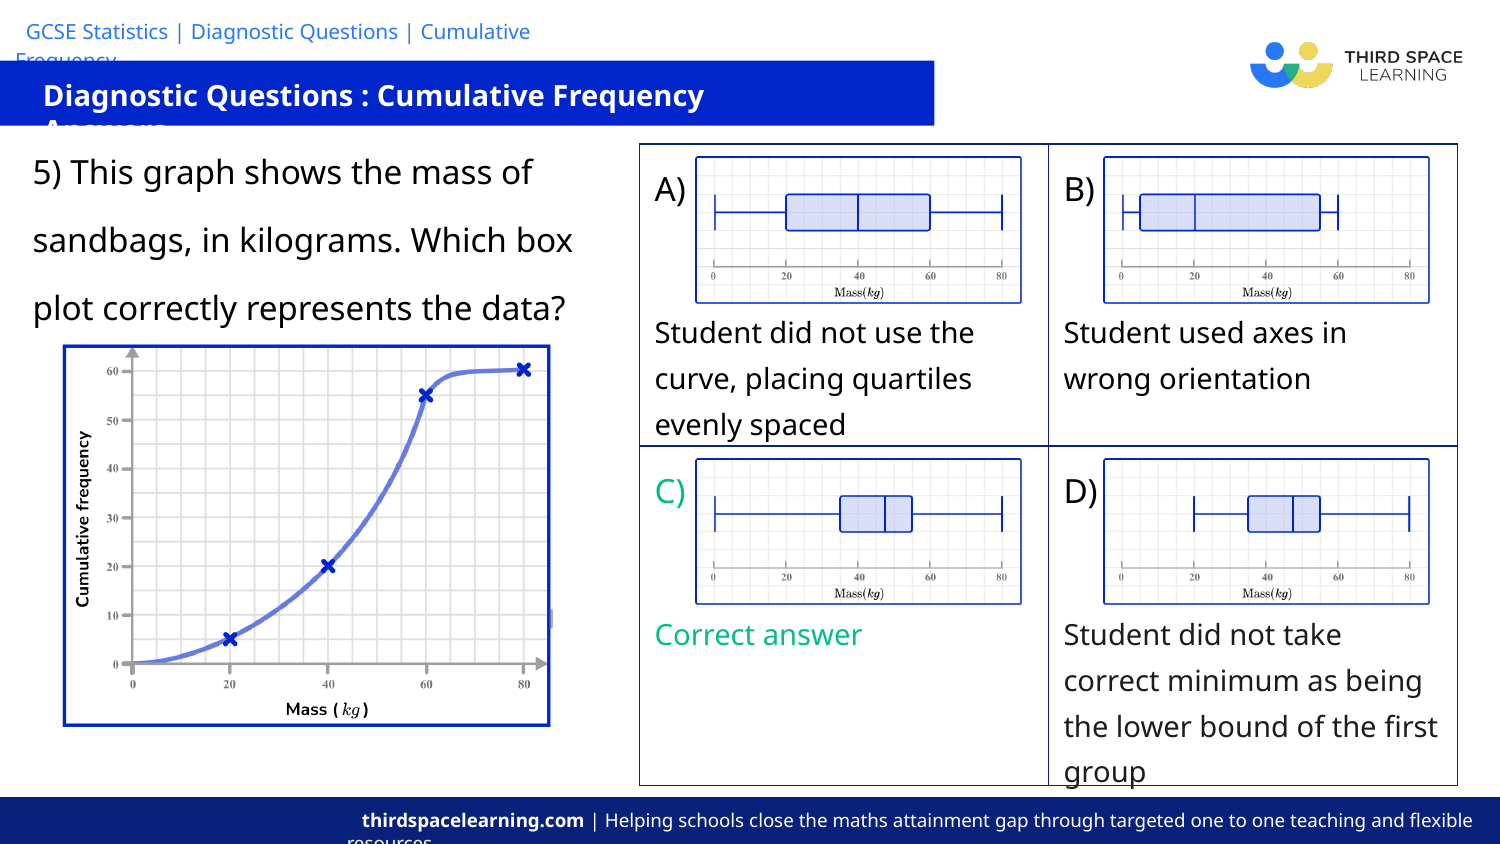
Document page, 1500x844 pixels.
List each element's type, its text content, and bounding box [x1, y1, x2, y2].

picture [1103, 156, 1430, 304]
table_header A) Student did not use the curve, placing quartiles evenly spaced [640, 145, 1048, 445]
picture [61, 342, 553, 728]
picture [1103, 458, 1430, 606]
picture [1250, 33, 1465, 99]
table_header B) Student used axes in wrong orientation [1049, 145, 1457, 445]
picture [694, 458, 1022, 606]
table_cell C) Correct answer [640, 447, 1048, 785]
text_box Diagnostic Questions : Cumulative Frequency Answers [27, 61, 833, 162]
picture [694, 156, 1022, 304]
table_cell D) Student did not take correct minimum as being the lower bound of the first group [1049, 447, 1457, 785]
